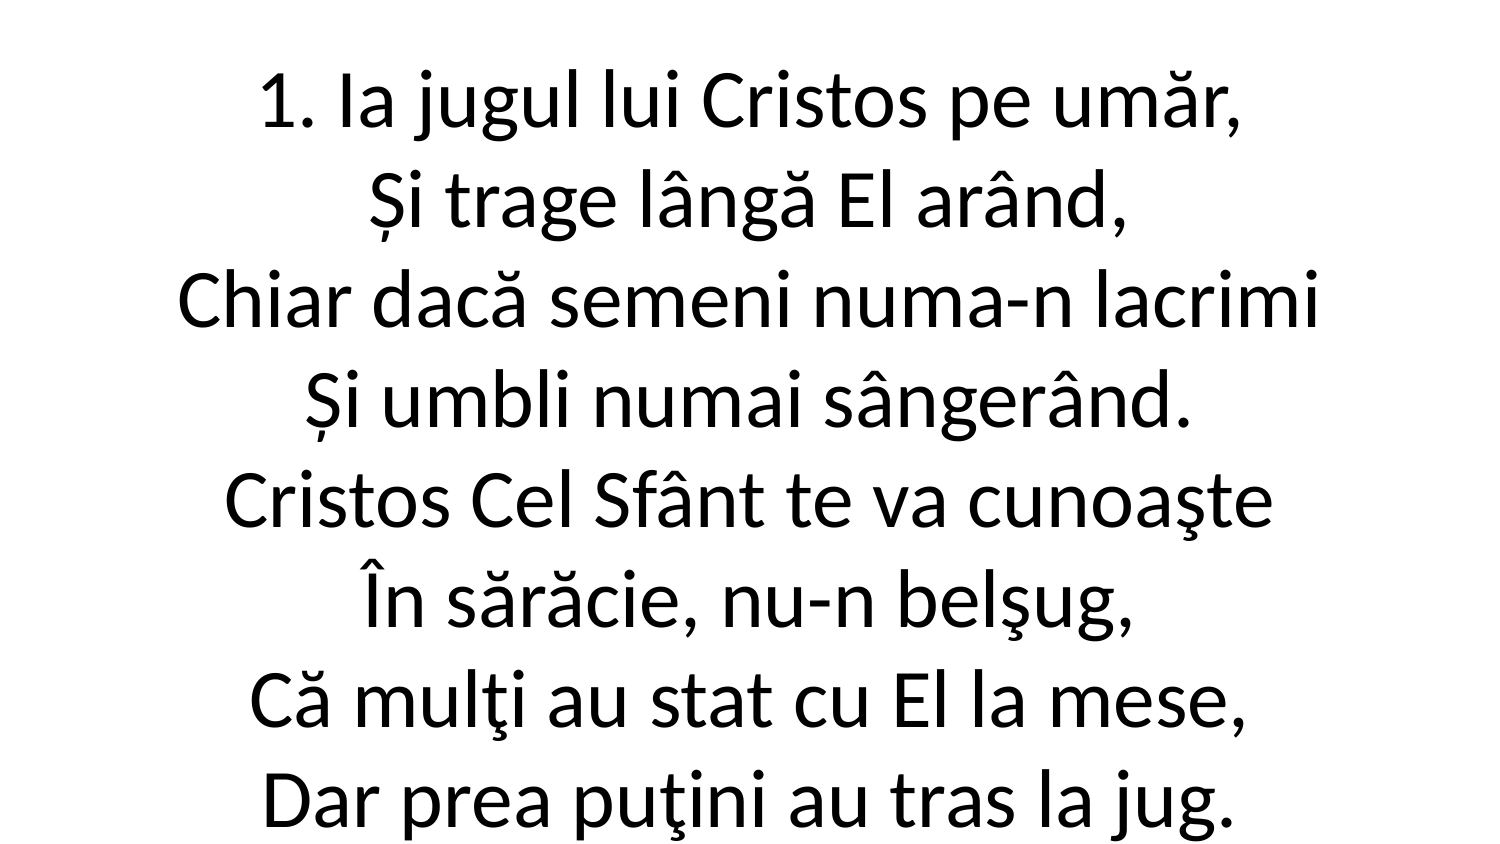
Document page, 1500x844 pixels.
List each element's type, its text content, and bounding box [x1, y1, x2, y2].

text_box 1. Ia jugul lui Cristos pe umăr, Și trage lângă El arând, Chiar dacă semeni numa-n lacrimi Și umbli numai sângerând. Cristos Cel Sfânt te va cunoaşte În sărăcie, nu-n belşug, Că mulţi au stat cu El la mese, Dar prea puţini au tras la jug. [162, 0, 1338, 844]
